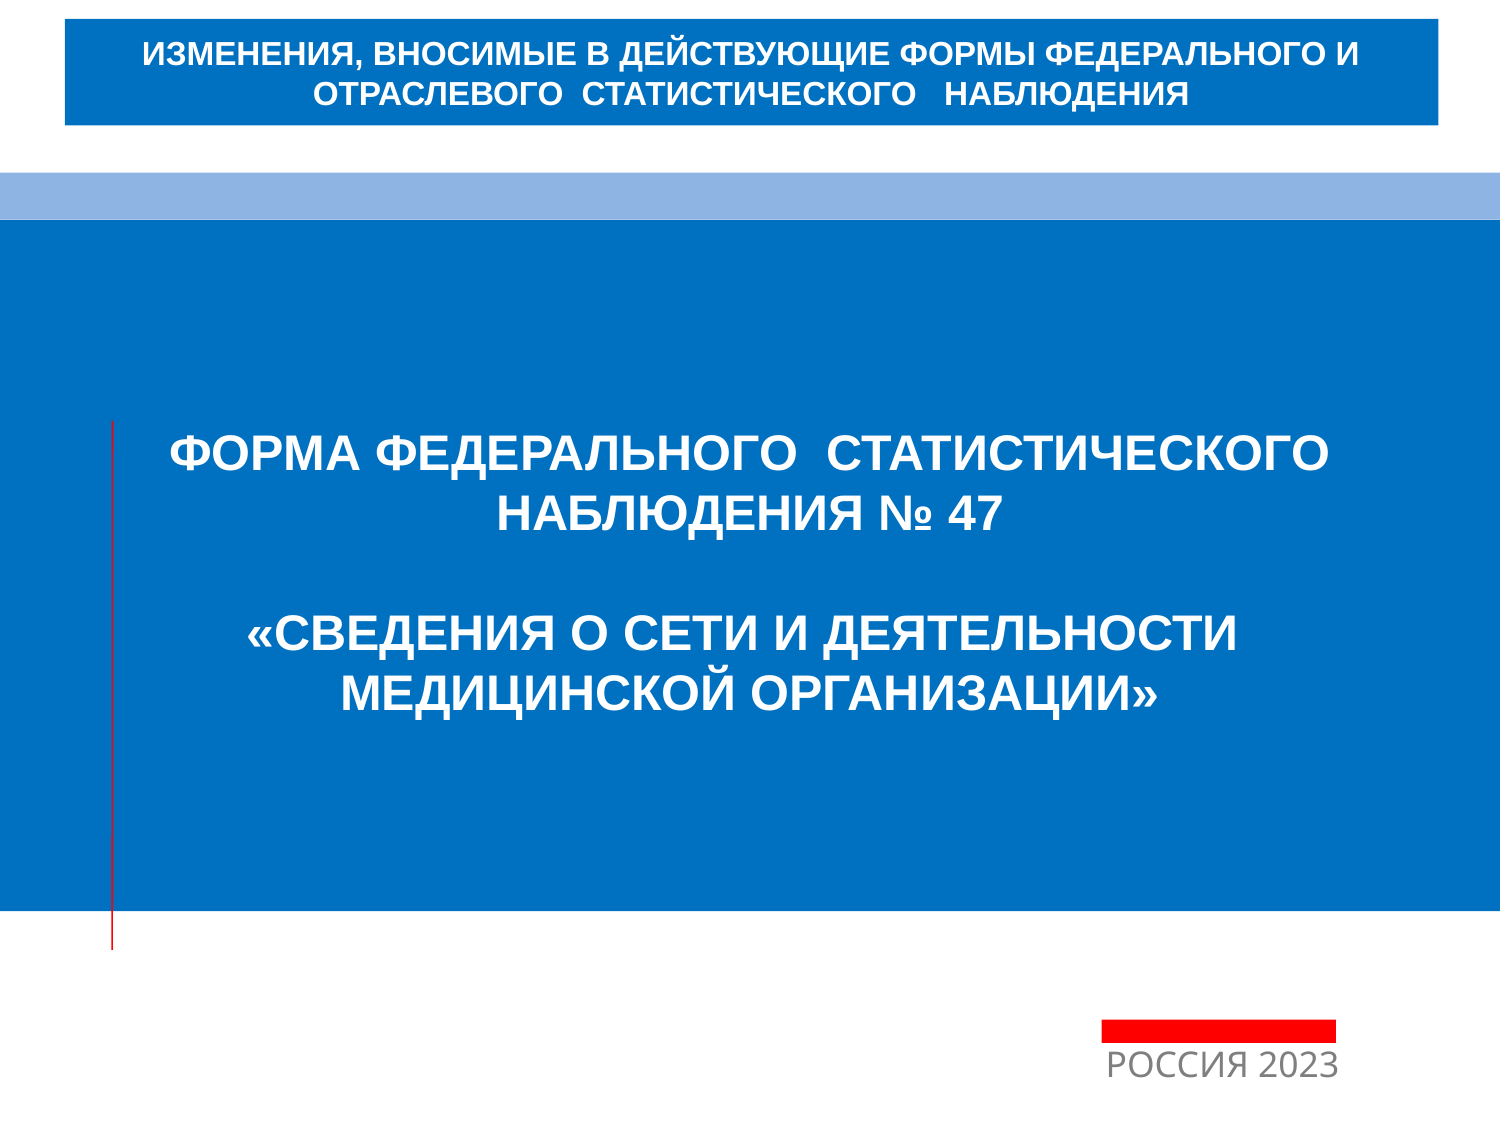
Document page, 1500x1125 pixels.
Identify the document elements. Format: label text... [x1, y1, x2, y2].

text_box ФОРМА ФЕДЕРАЛЬНОГО СТАТИСТИЧЕСКОГО НАБЛЮДЕНИЯ № 47 «СВЕДЕНИЯ О СЕТИ И ДЕЯТЕЛЬНОСТИ МЕДИЦИНСКОЙ ОРГАНИЗАЦИИ» [0, 220, 1500, 912]
text_box [0, 172, 1500, 220]
subtitle РОССИЯ 2023 [1089, 1042, 1372, 1114]
text_box [1101, 1019, 1336, 1043]
text_box [135, 617, 1412, 773]
text_box ИЗМЕНЕНИЯ, ВНОСИМЫЕ В ДЕЙСТВУЮЩИЕ ФОРМЫ ФЕДЕРАЛЬНОГО И ОТРАСЛЕВОГО СТАТИСТИЧЕСКОГО НАБЛЮДЕНИЯ [63, 17, 1441, 128]
